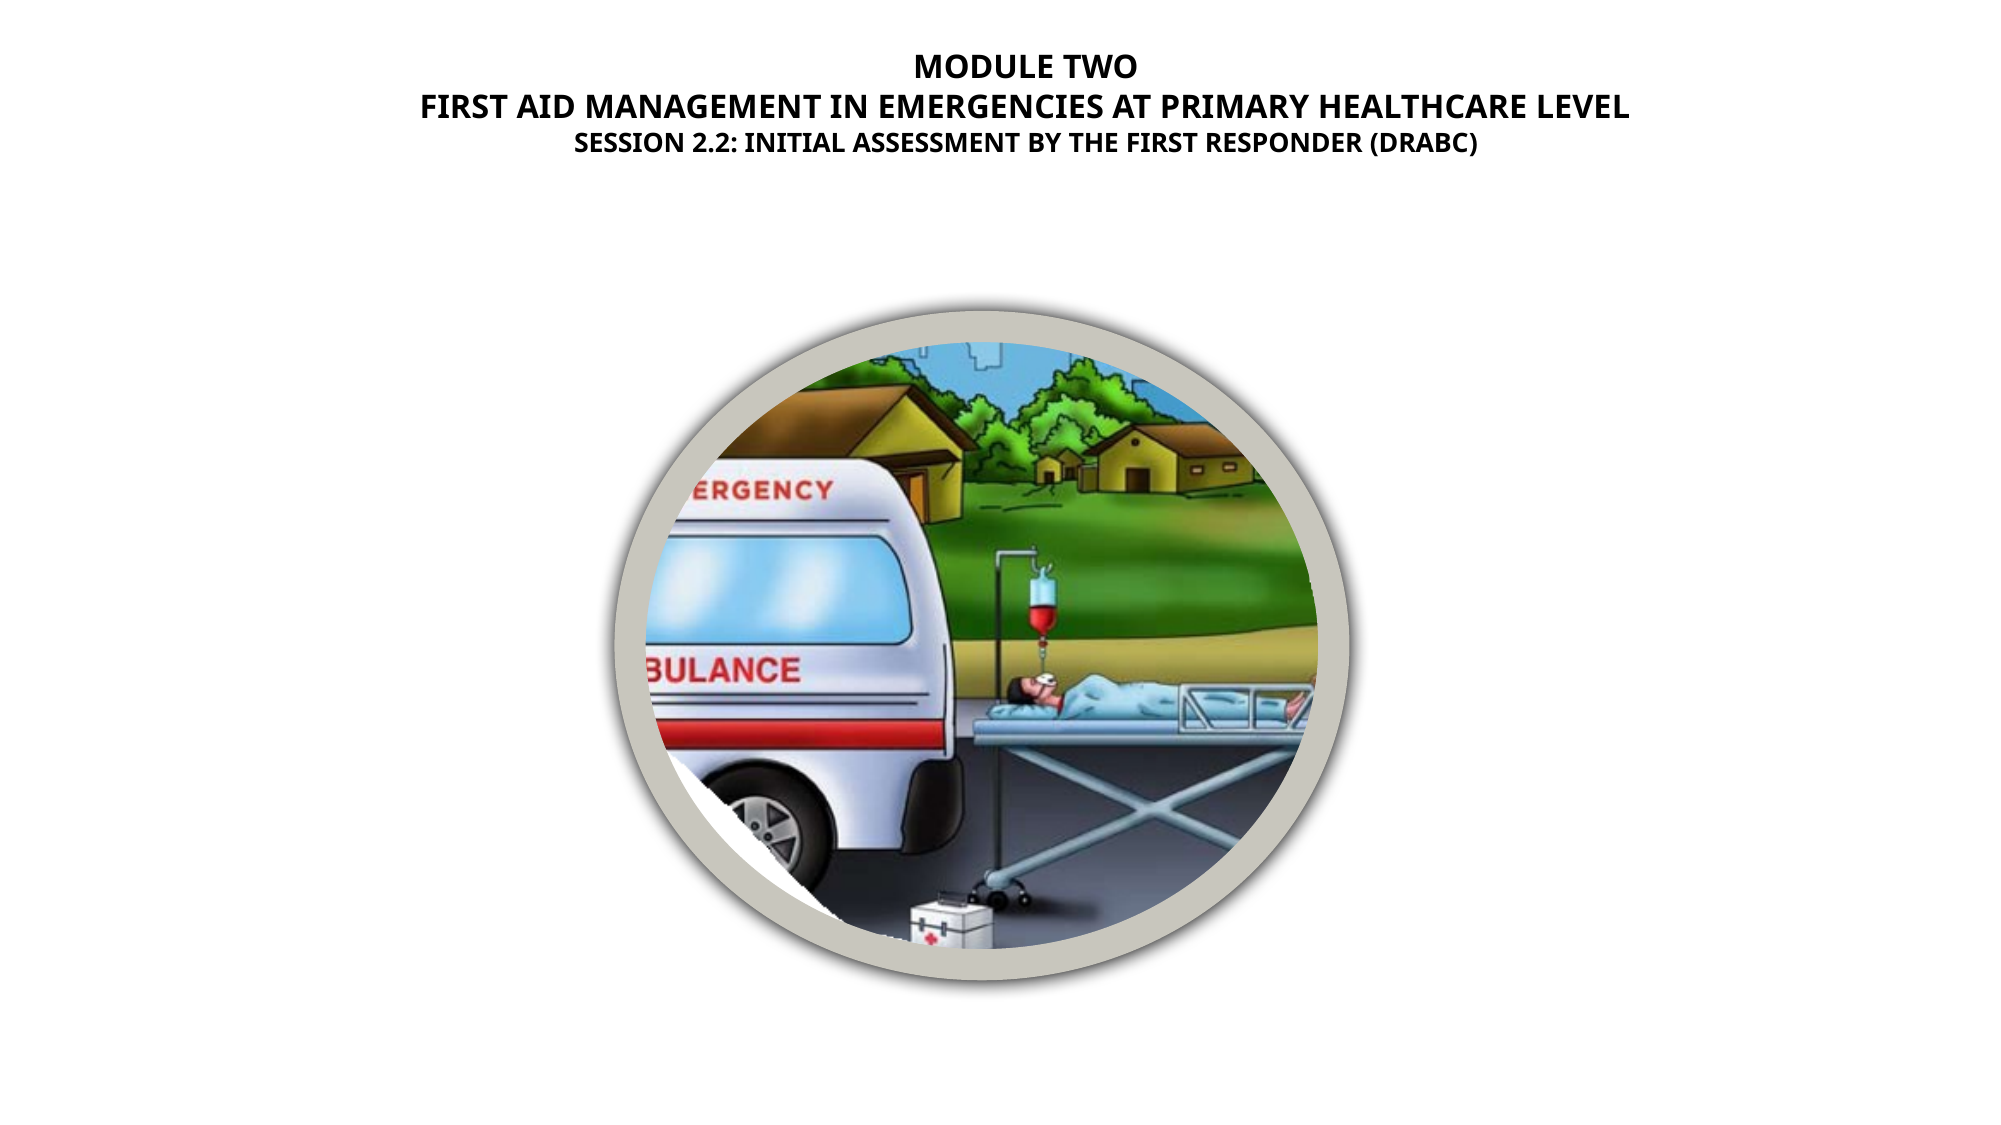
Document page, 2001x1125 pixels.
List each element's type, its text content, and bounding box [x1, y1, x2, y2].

title MODULE TWO FIRST AID MANAGEMENT IN EMERGENCIES AT PRIMARY HEALTHCARE LEVEL SESSION 2.2: INITIAL ASSESSMENT BY THE FIRST RESPONDER (DRABC) [238, 39, 1814, 305]
picture [630, 326, 1334, 965]
